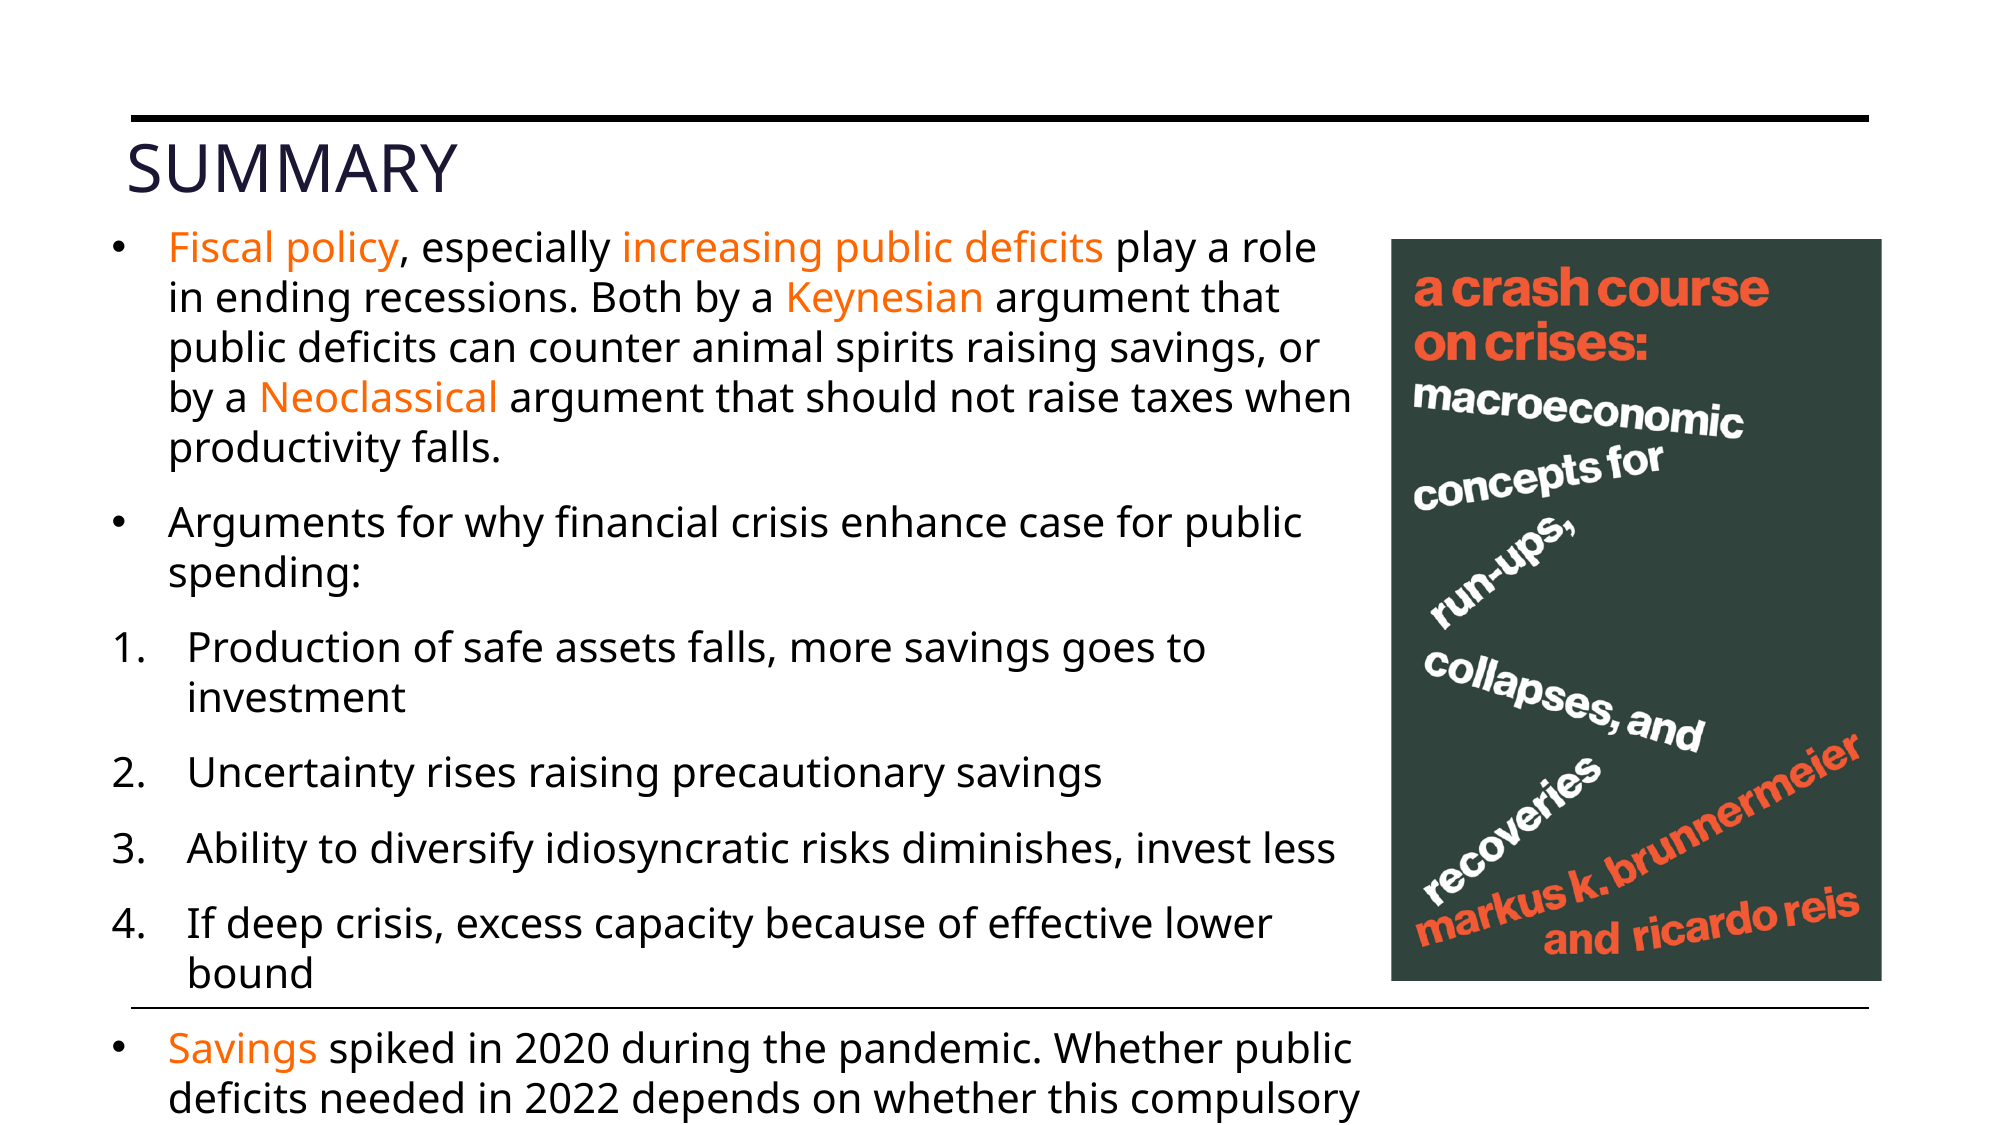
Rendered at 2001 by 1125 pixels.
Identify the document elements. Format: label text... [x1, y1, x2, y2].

list Fiscal policy, especially increasing public deficits play a role in ending recessions. Both by a Keynesian argument that public deficits can counter animal spirits raising savings, or by a Neoclassical argument that should not raise taxes when productivity falls. Arguments for why financial crisis enhance case for public spending: Production of safe assets falls, more savings goes to investment Uncertainty rises raising precautionary savings Ability to diversify idiosyncratic risks diminishes, invest less If deep crisis, excess capacity because of effective lower bound Savings spiked in 2020 during the pandemic. Whether public deficits needed in 2022 depends on whether this compulsory or precautionary Public deficits contributes to end the Great Depression [96, 213, 1378, 1007]
picture [1391, 239, 1882, 981]
title Summary [111, 118, 900, 213]
